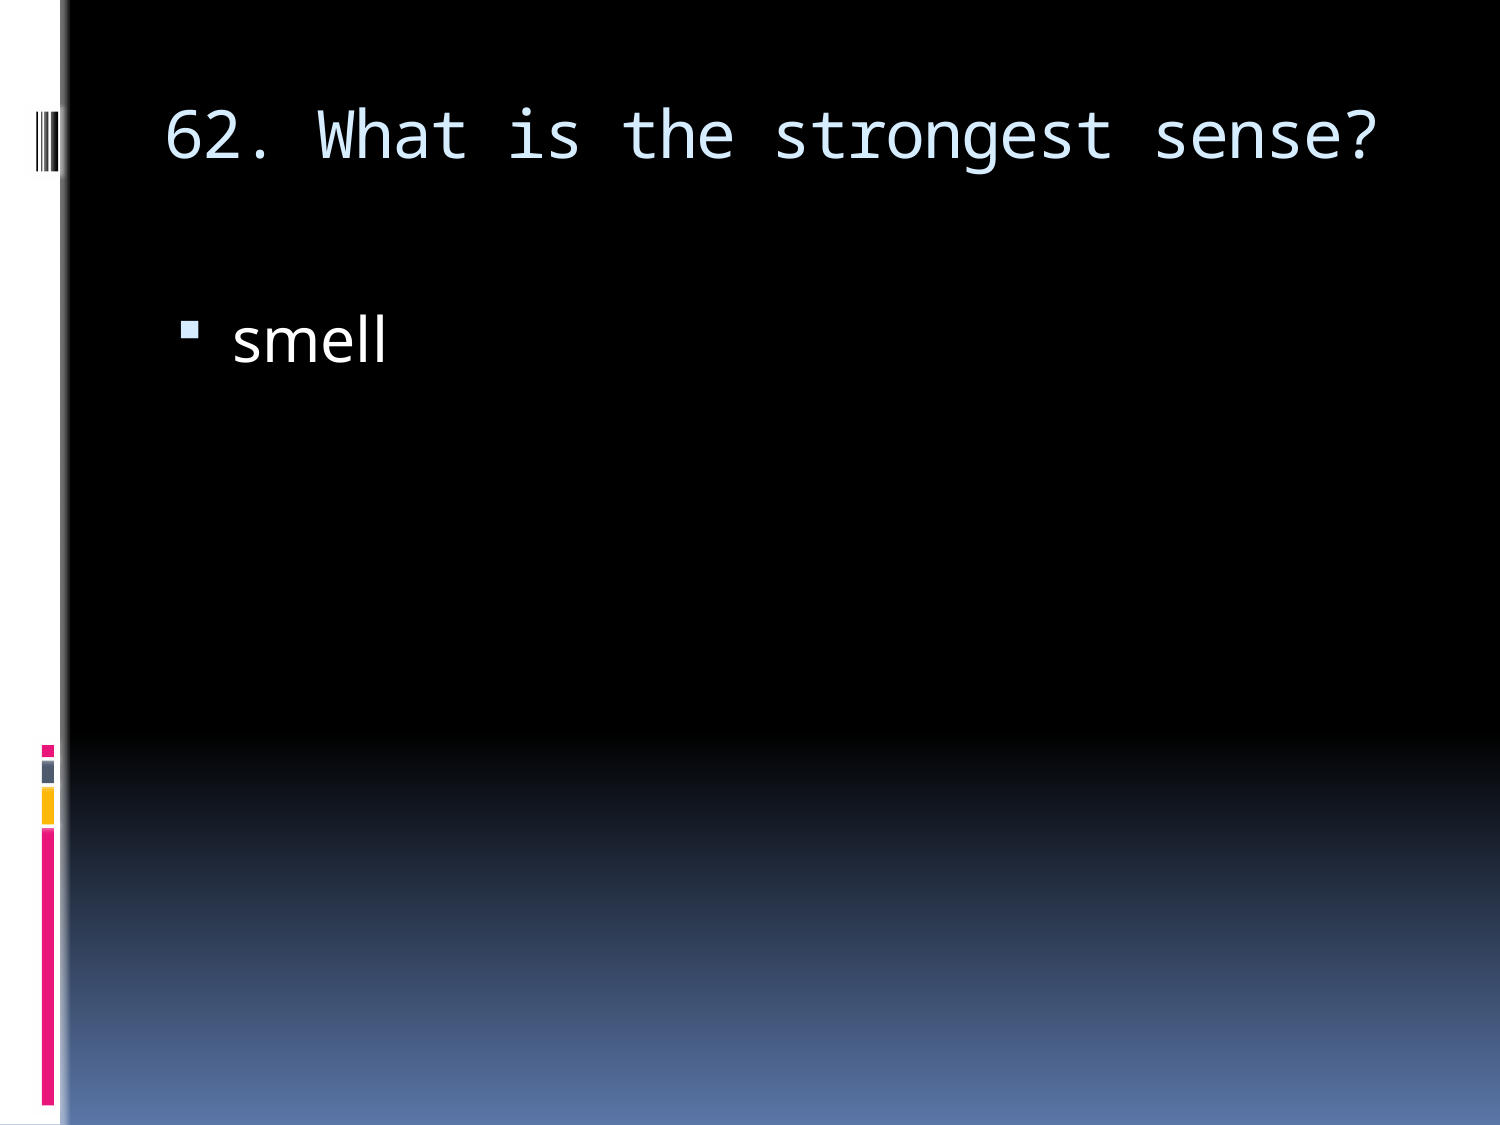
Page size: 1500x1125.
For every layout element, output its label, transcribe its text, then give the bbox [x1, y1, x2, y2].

title 62. What is the strongest sense? [150, 83, 1425, 234]
list smell [150, 292, 1425, 1043]
